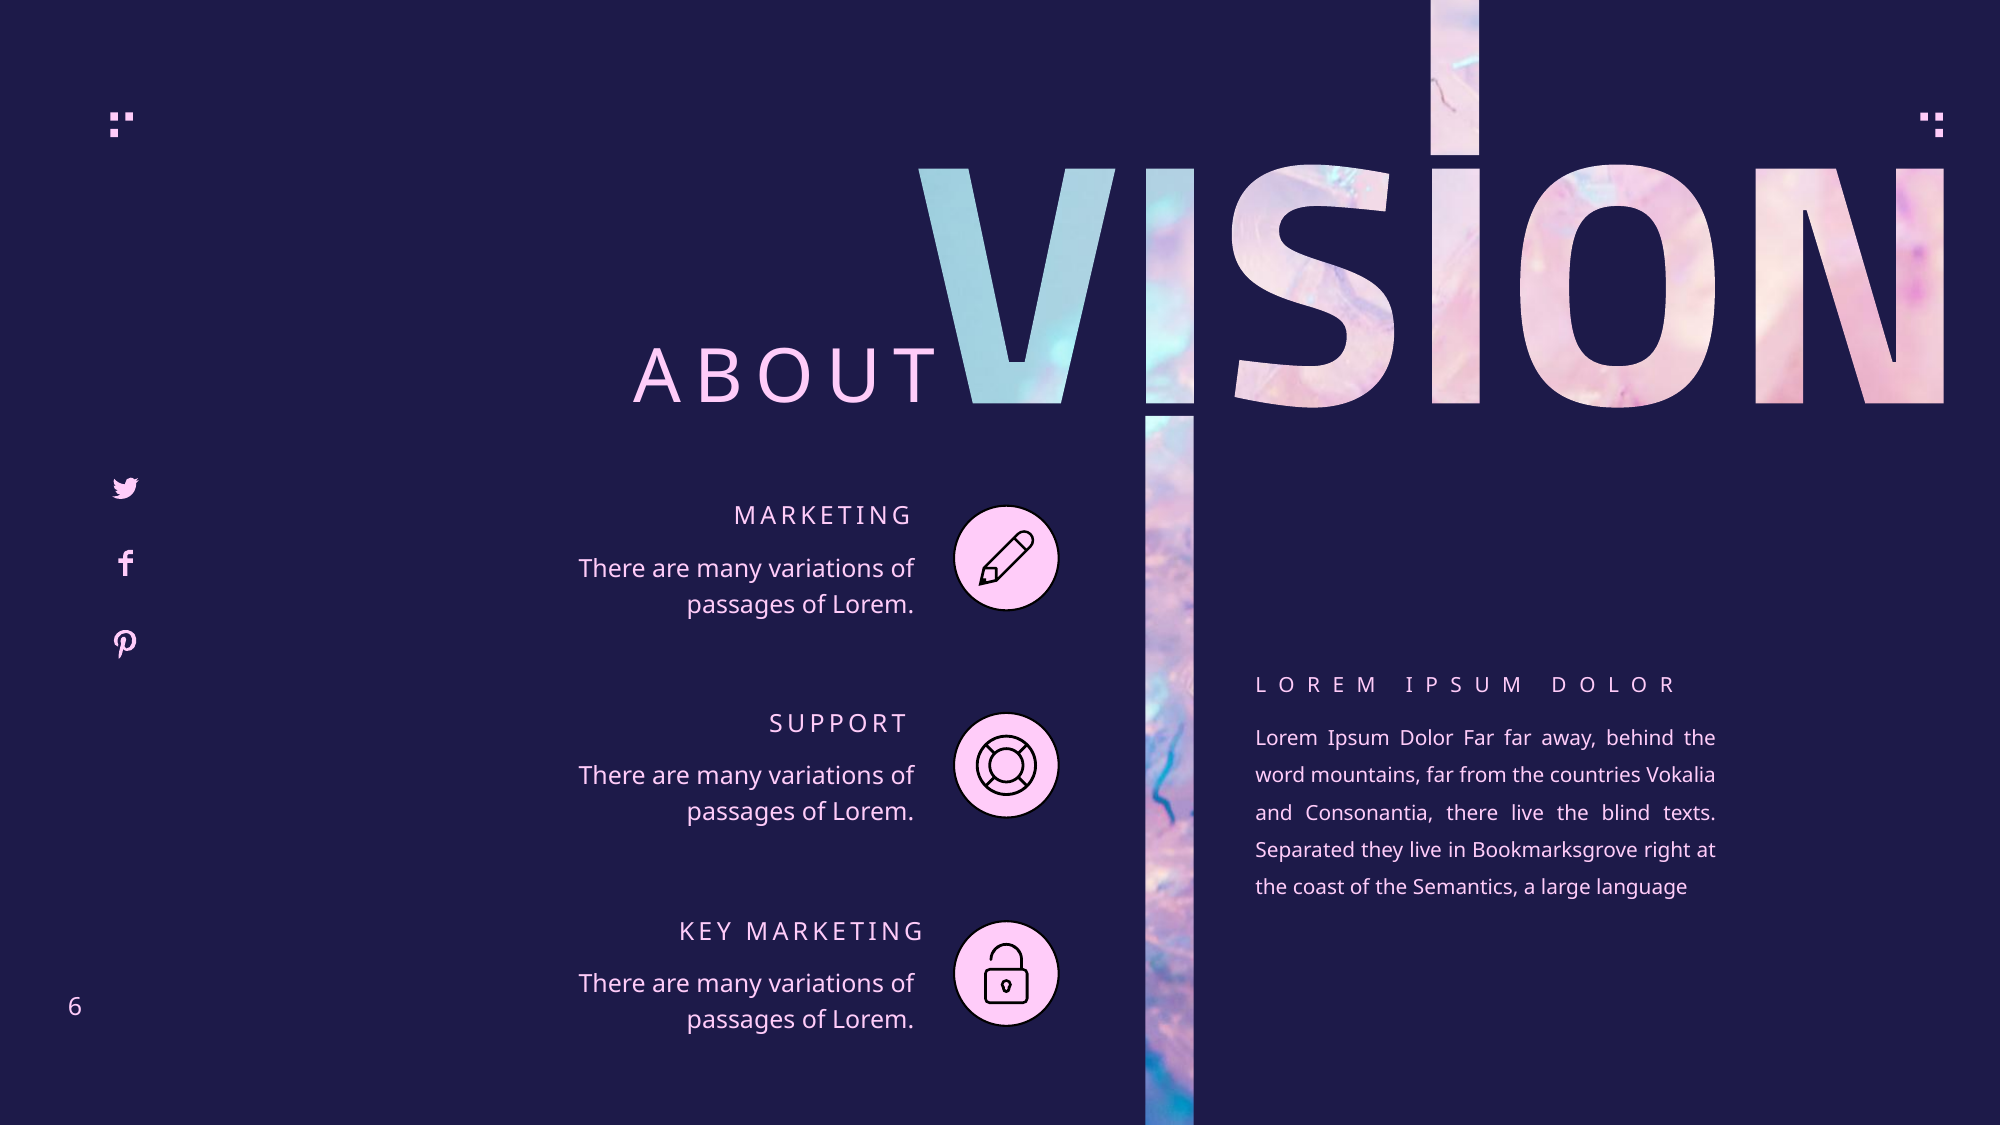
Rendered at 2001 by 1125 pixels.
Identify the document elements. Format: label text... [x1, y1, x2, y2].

picture [918, 0, 1944, 1125]
text_box ABOUT [459, 319, 918, 425]
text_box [514, 921, 1059, 1032]
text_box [514, 505, 1059, 617]
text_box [514, 712, 1059, 824]
